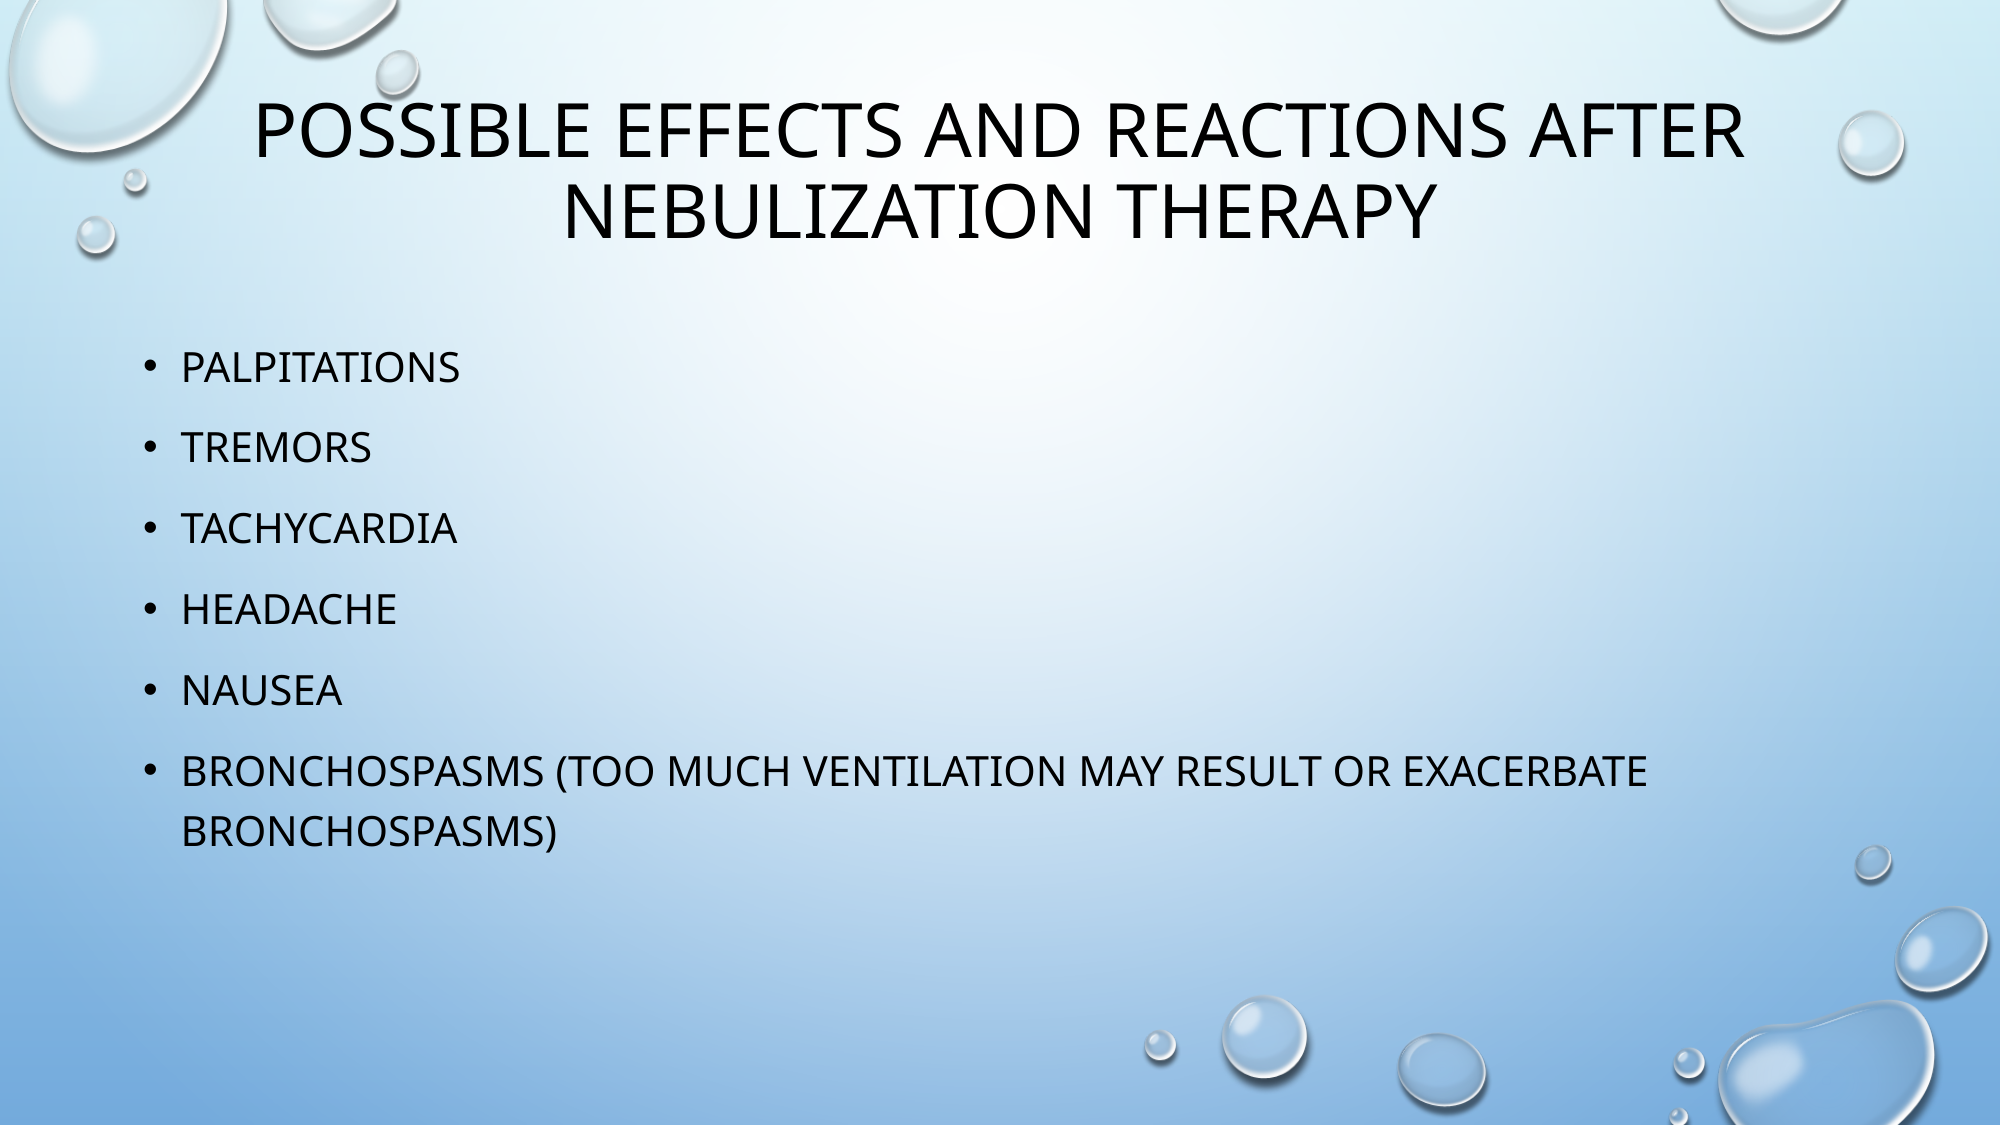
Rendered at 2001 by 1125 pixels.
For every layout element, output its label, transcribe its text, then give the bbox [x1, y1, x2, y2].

picture [0, 0, 2000, 1125]
title Possible effects and reactions after nebulization therapy [150, 43, 1850, 305]
list Palpitations Tremors Tachycardia Headache Nausea Bronchospasms (too much ventilation may result or exacerbate bronchospasms) [128, 322, 1829, 1055]
